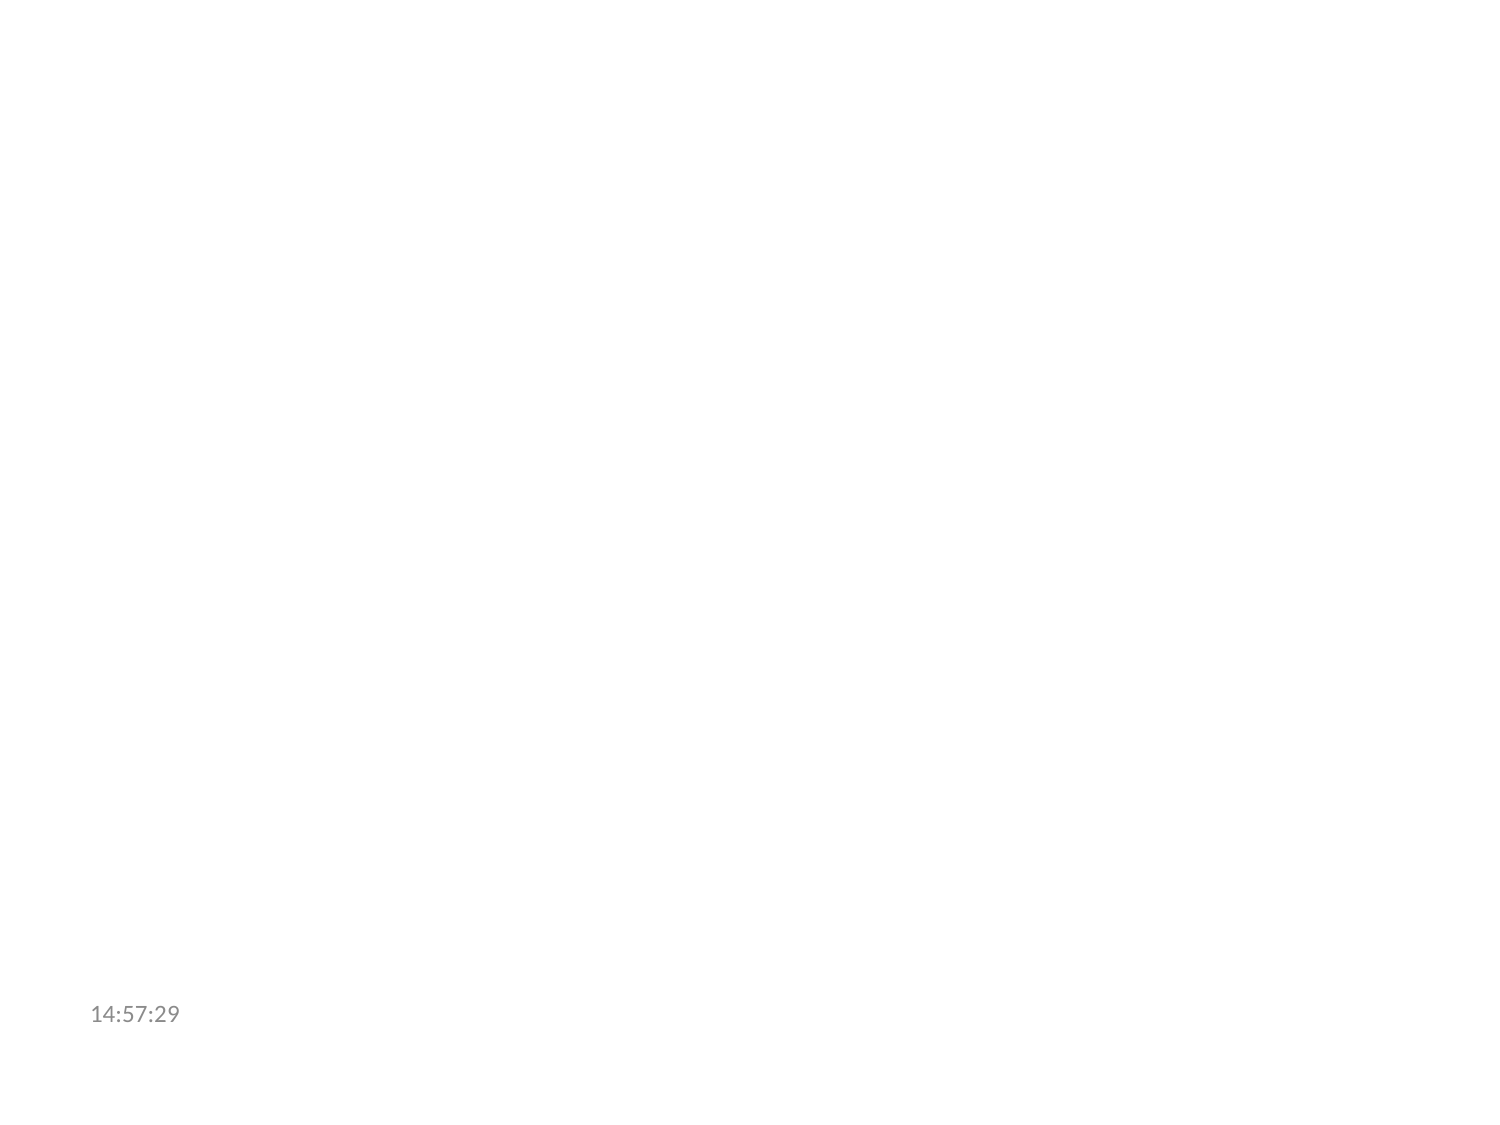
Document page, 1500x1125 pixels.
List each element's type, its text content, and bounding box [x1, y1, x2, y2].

text_box 15:35:09 [75, 982, 425, 1043]
